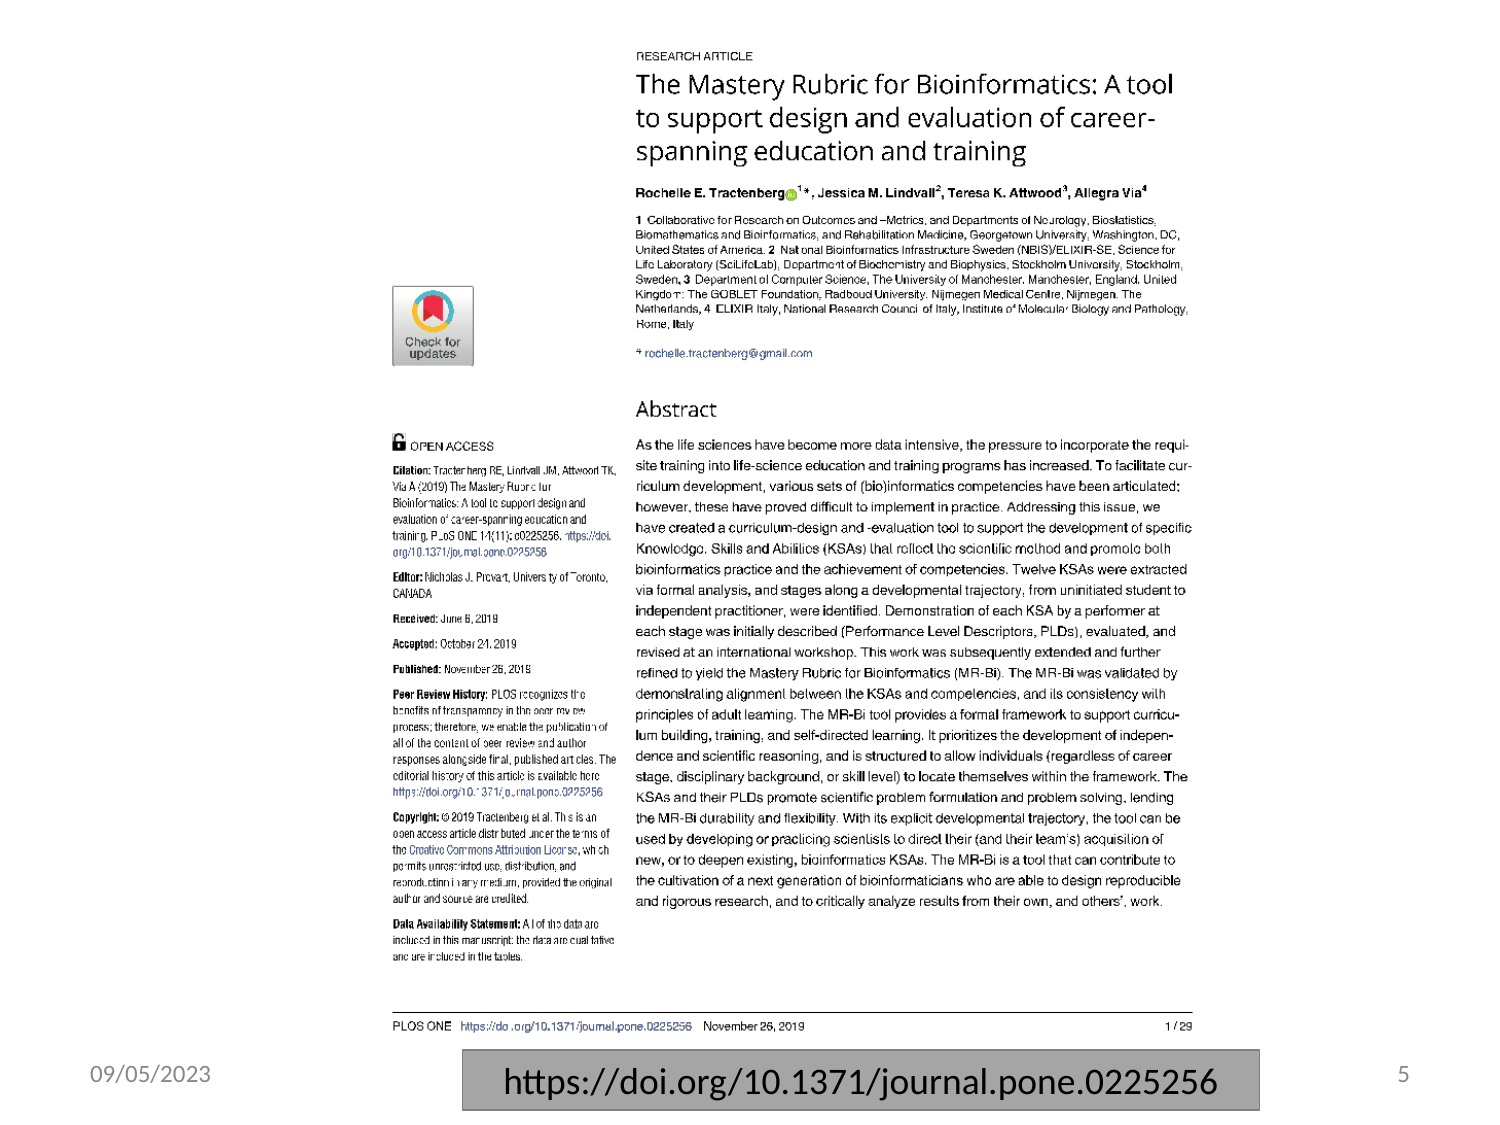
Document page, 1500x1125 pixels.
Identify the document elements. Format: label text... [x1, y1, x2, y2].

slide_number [75, 1042, 425, 1103]
picture [338, 0, 1243, 1081]
slide_number 5 [1248, 1042, 1425, 1103]
text_box https://doi.org/10.1371/journal.pone.0225256 [462, 1049, 1260, 1110]
